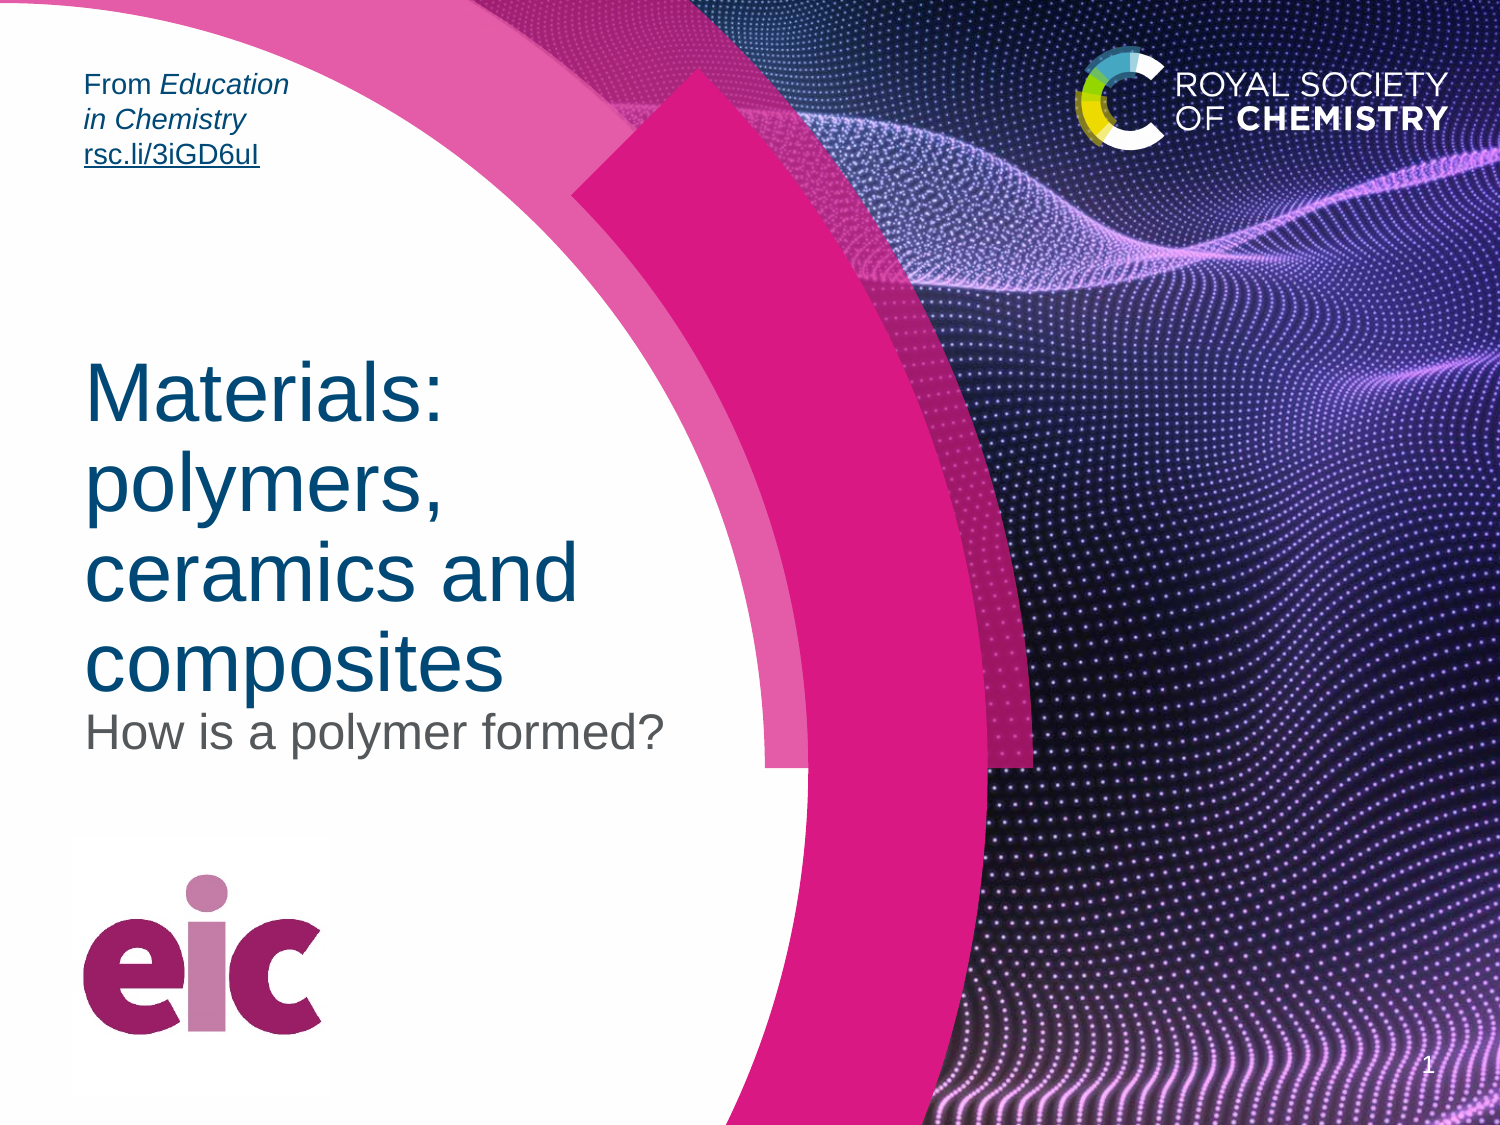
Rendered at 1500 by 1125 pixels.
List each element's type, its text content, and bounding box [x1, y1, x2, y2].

picture [690, 0, 1500, 1125]
title Materials: polymers, ceramics and composites [69, 325, 699, 692]
subtitle How is a polymer formed? [69, 692, 699, 1017]
text_box From Education in Chemistry rsc.li/3iGD6uI [68, 57, 308, 178]
slide_number 1 [1269, 1033, 1451, 1094]
picture [73, 838, 330, 1095]
